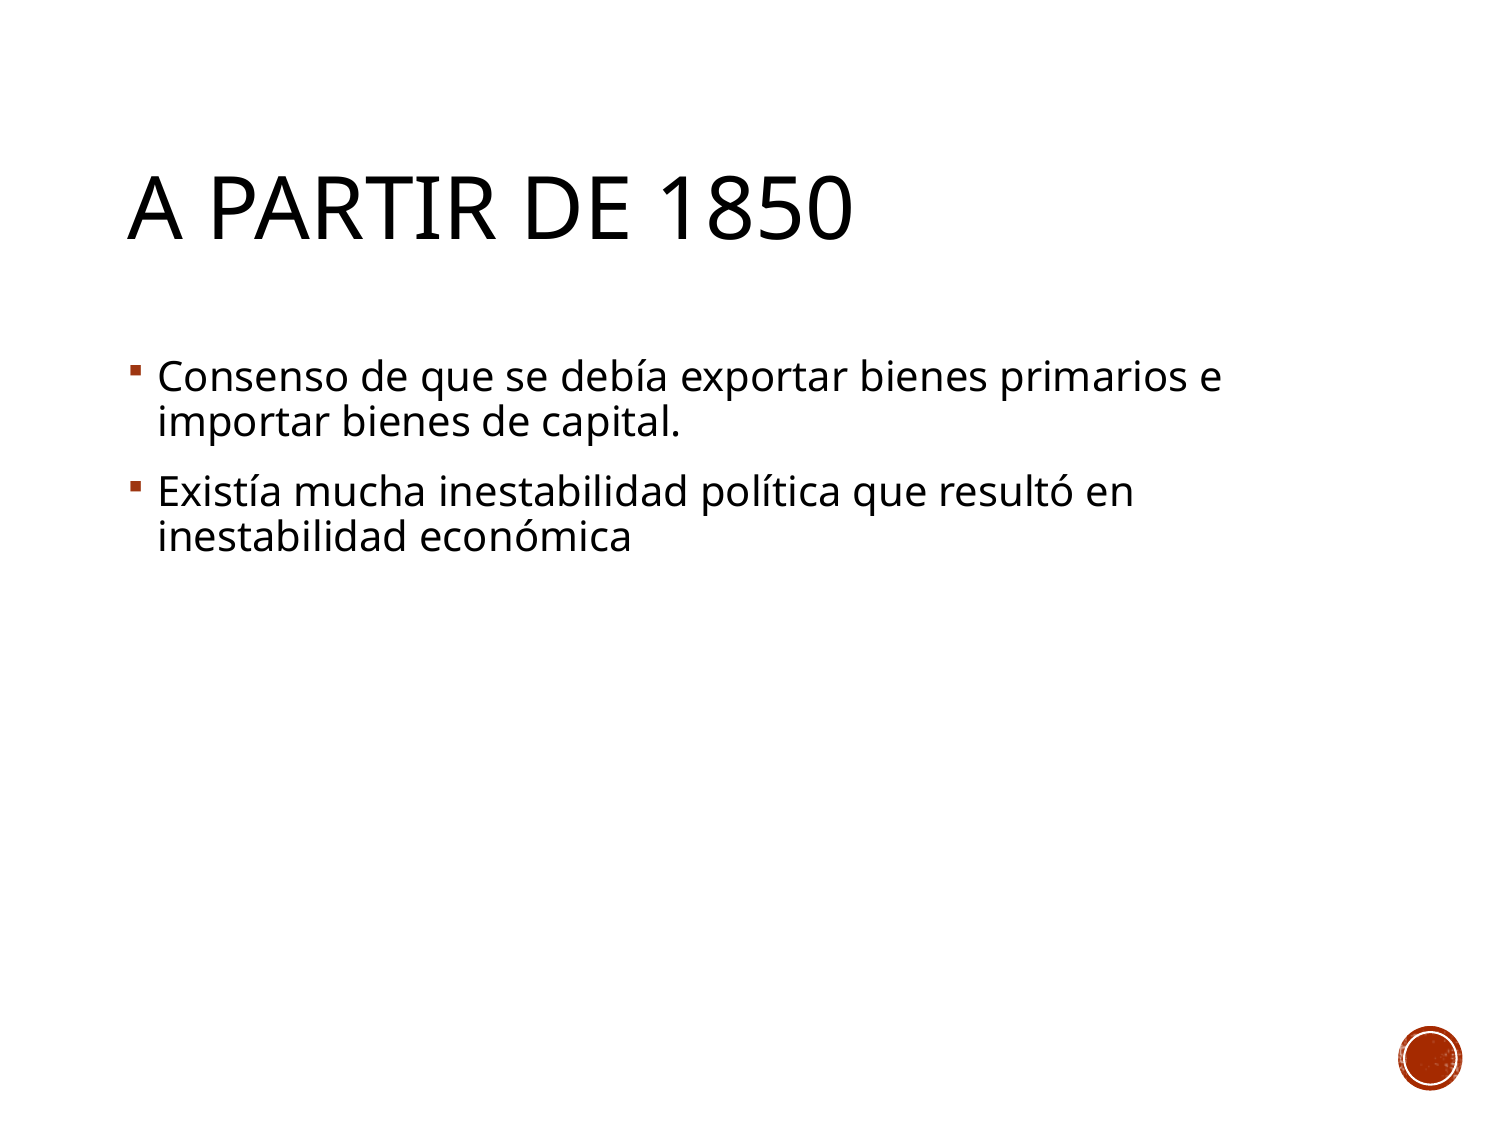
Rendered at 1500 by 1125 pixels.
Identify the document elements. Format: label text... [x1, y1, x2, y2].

title A PARTIR DE 1850 [112, 79, 1388, 344]
list Consenso de que se debía exportar bienes primarios e importar bienes de capital. Existía mucha inestabilidad política que resultó en inestabilidad económica [112, 348, 1388, 1013]
